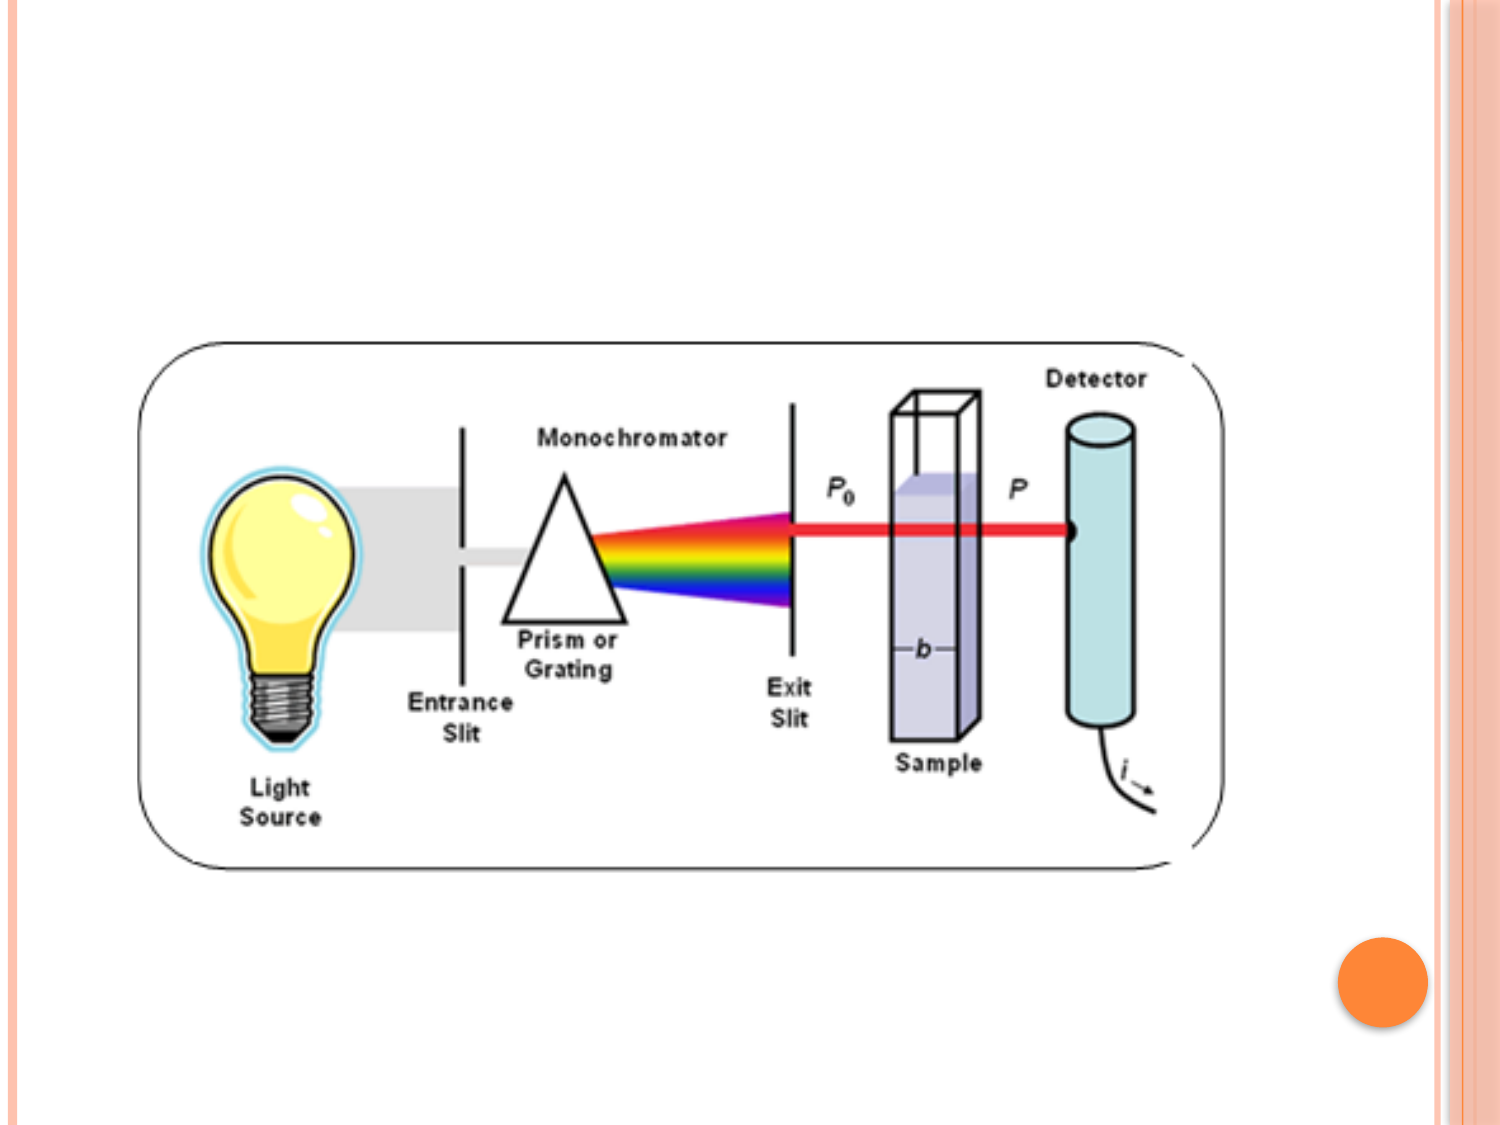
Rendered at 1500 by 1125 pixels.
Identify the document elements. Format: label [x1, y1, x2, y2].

picture [136, 336, 1227, 875]
